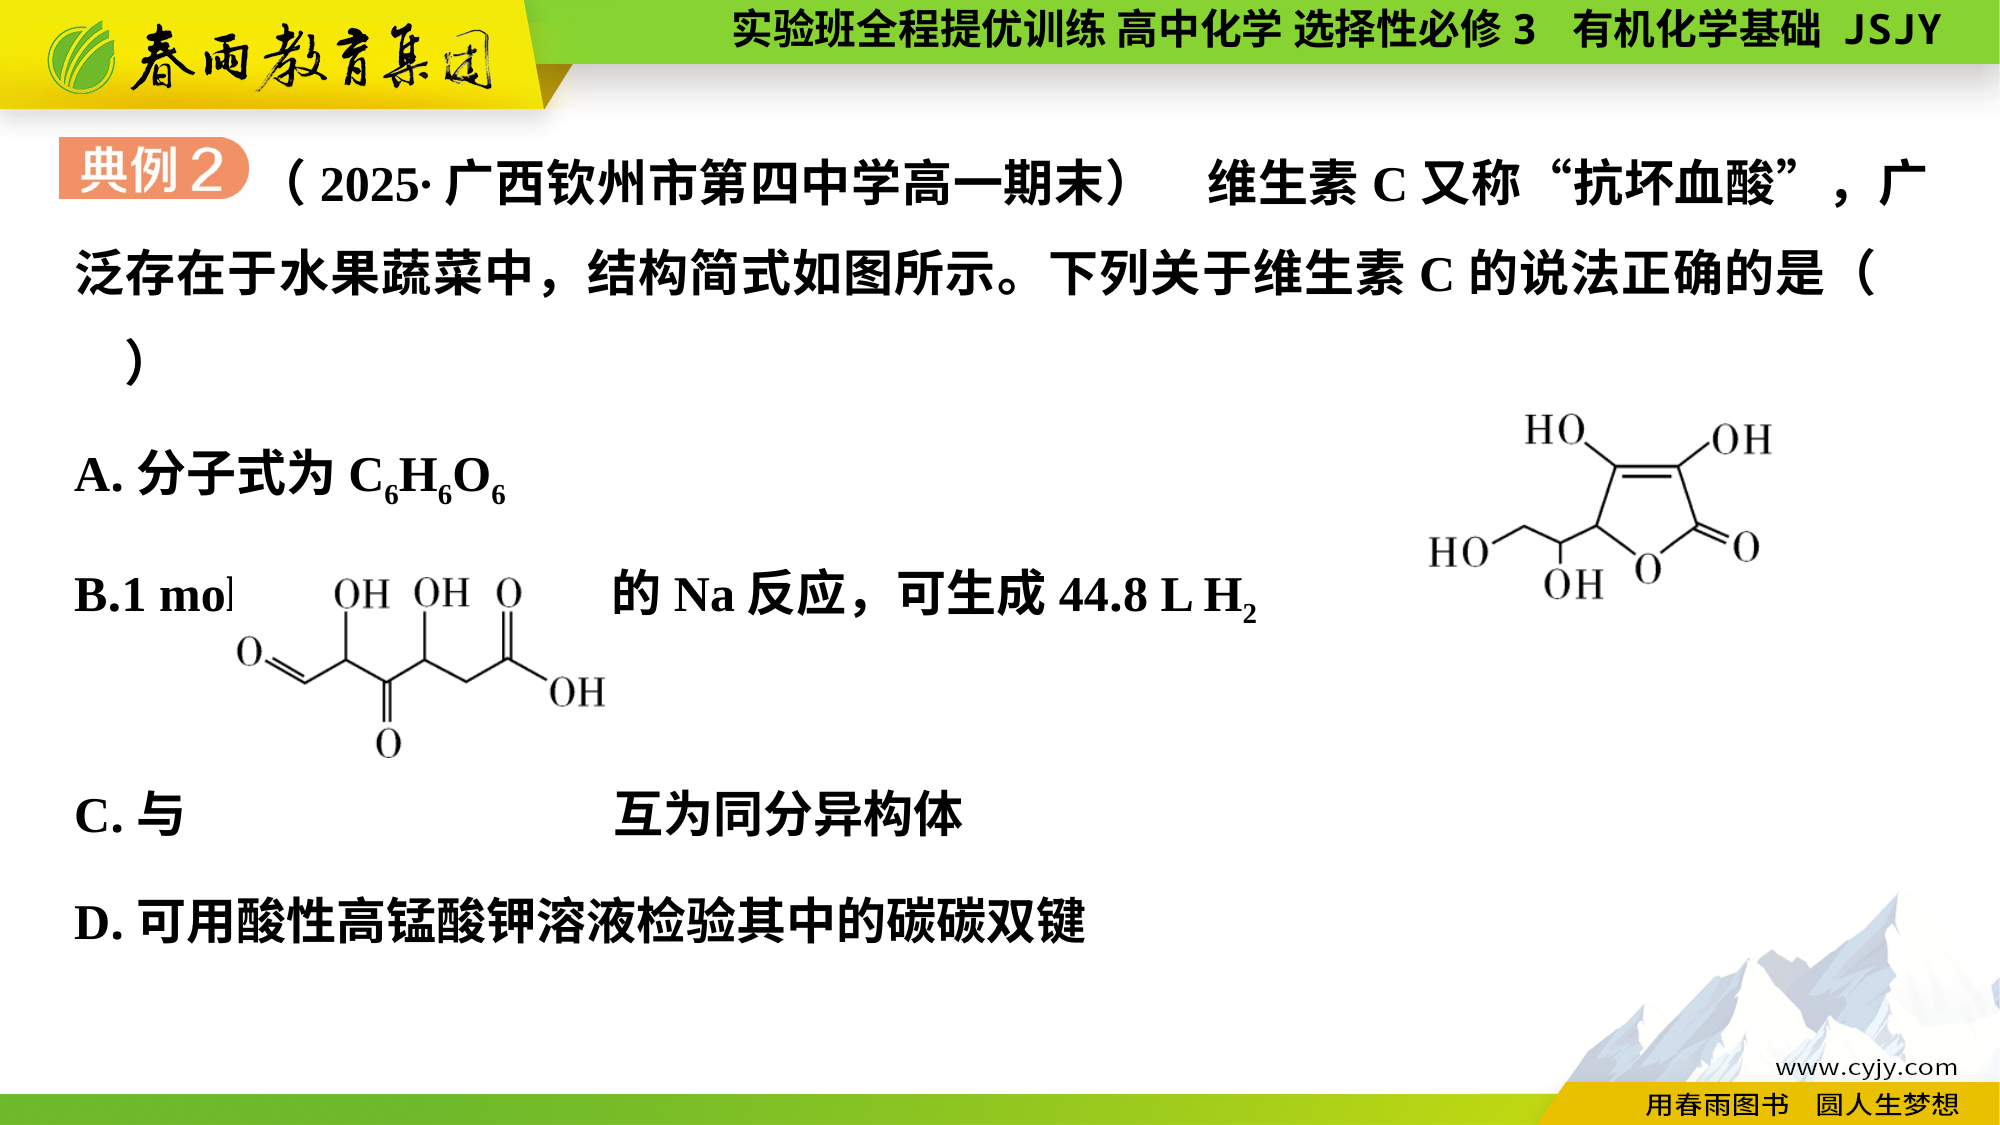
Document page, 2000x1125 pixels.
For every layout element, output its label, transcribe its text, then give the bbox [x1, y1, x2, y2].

picture [0, 0, 2000, 1125]
list （2025∙广西钦州市第四中学高一期末） 维生素C又称“抗坏血酸”，广泛存在于水果蔬菜中，结构简式如图所示。下列关于维生素C的说法正确的是（ ） A.分子式为C6H6O6 B.1 mol维生素C与足量的Na反应，可生成44.8 L H2 C.与 互为同分异构体 D.可用酸性高锰酸钾溶液检验其中的碳碳双键 [59, 113, 1944, 850]
